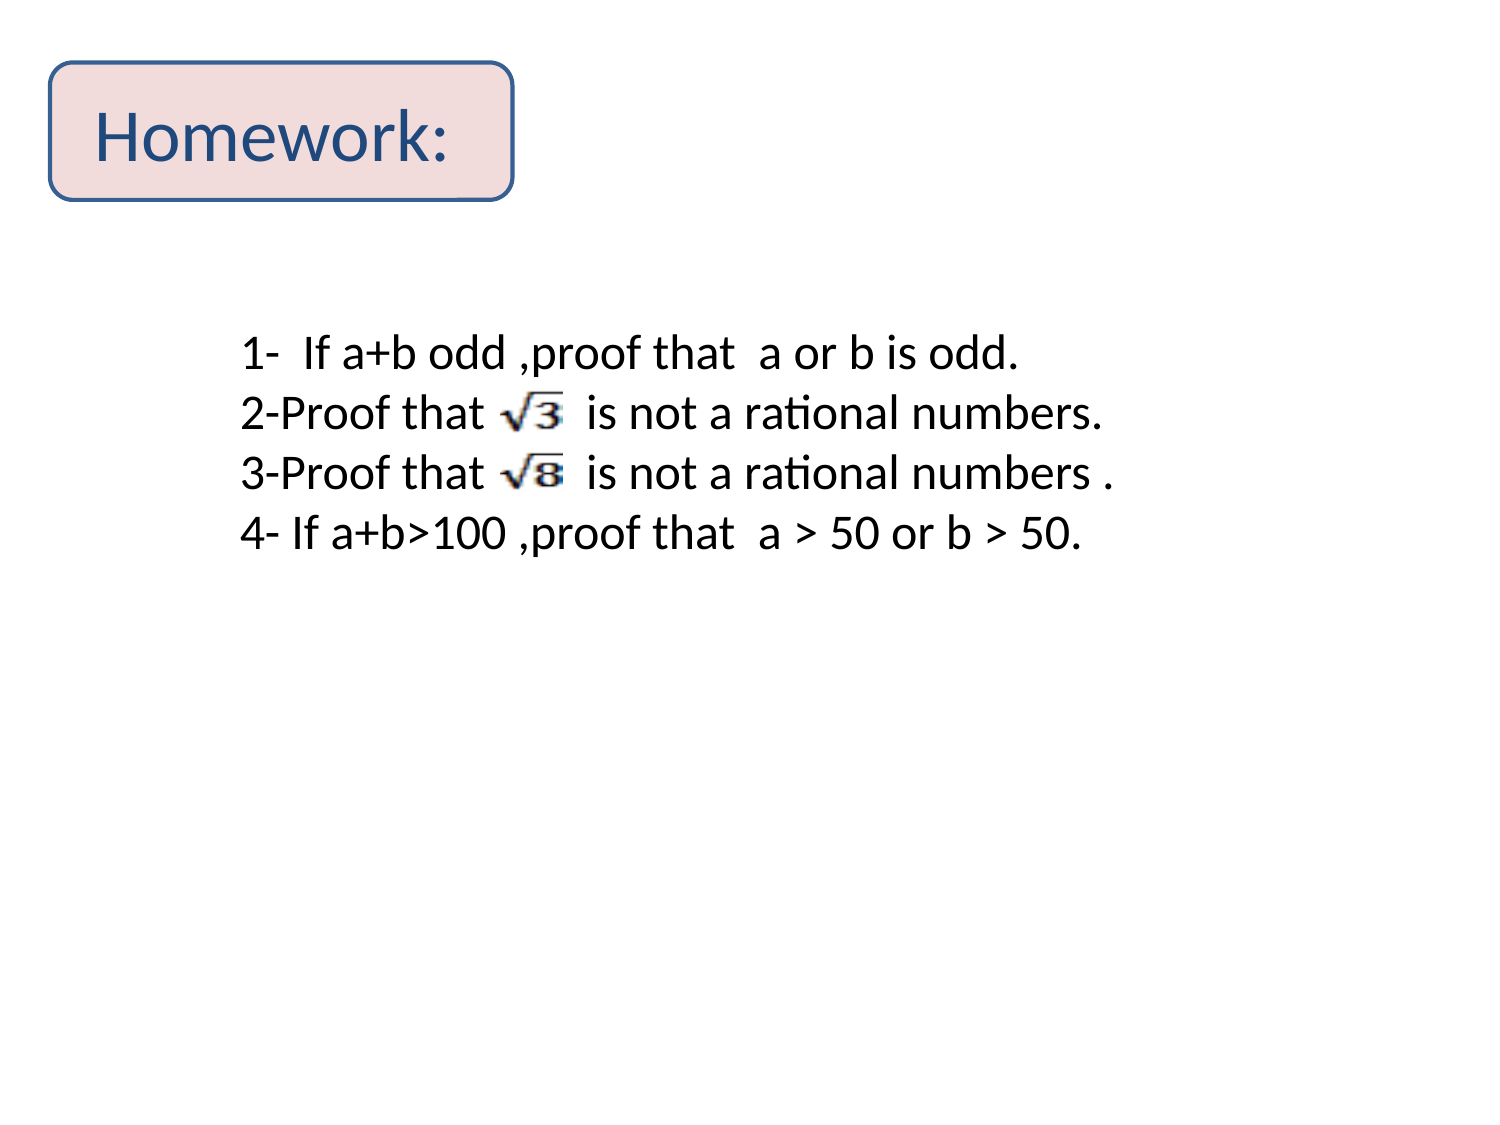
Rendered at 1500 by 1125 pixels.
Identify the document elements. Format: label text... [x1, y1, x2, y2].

text_box 1- If a+b odd ,proof that a or b is odd. 2-Proof that is not a rational numbers. 3-Proof that is not a rational numbers . 4- If a+b>100 ,proof that a > 50 or b > 50. [224, 312, 1188, 763]
picture [499, 449, 563, 502]
picture [499, 387, 563, 447]
text_box Homework: [47, 75, 515, 202]
text_box [0, 0, 1500, 75]
